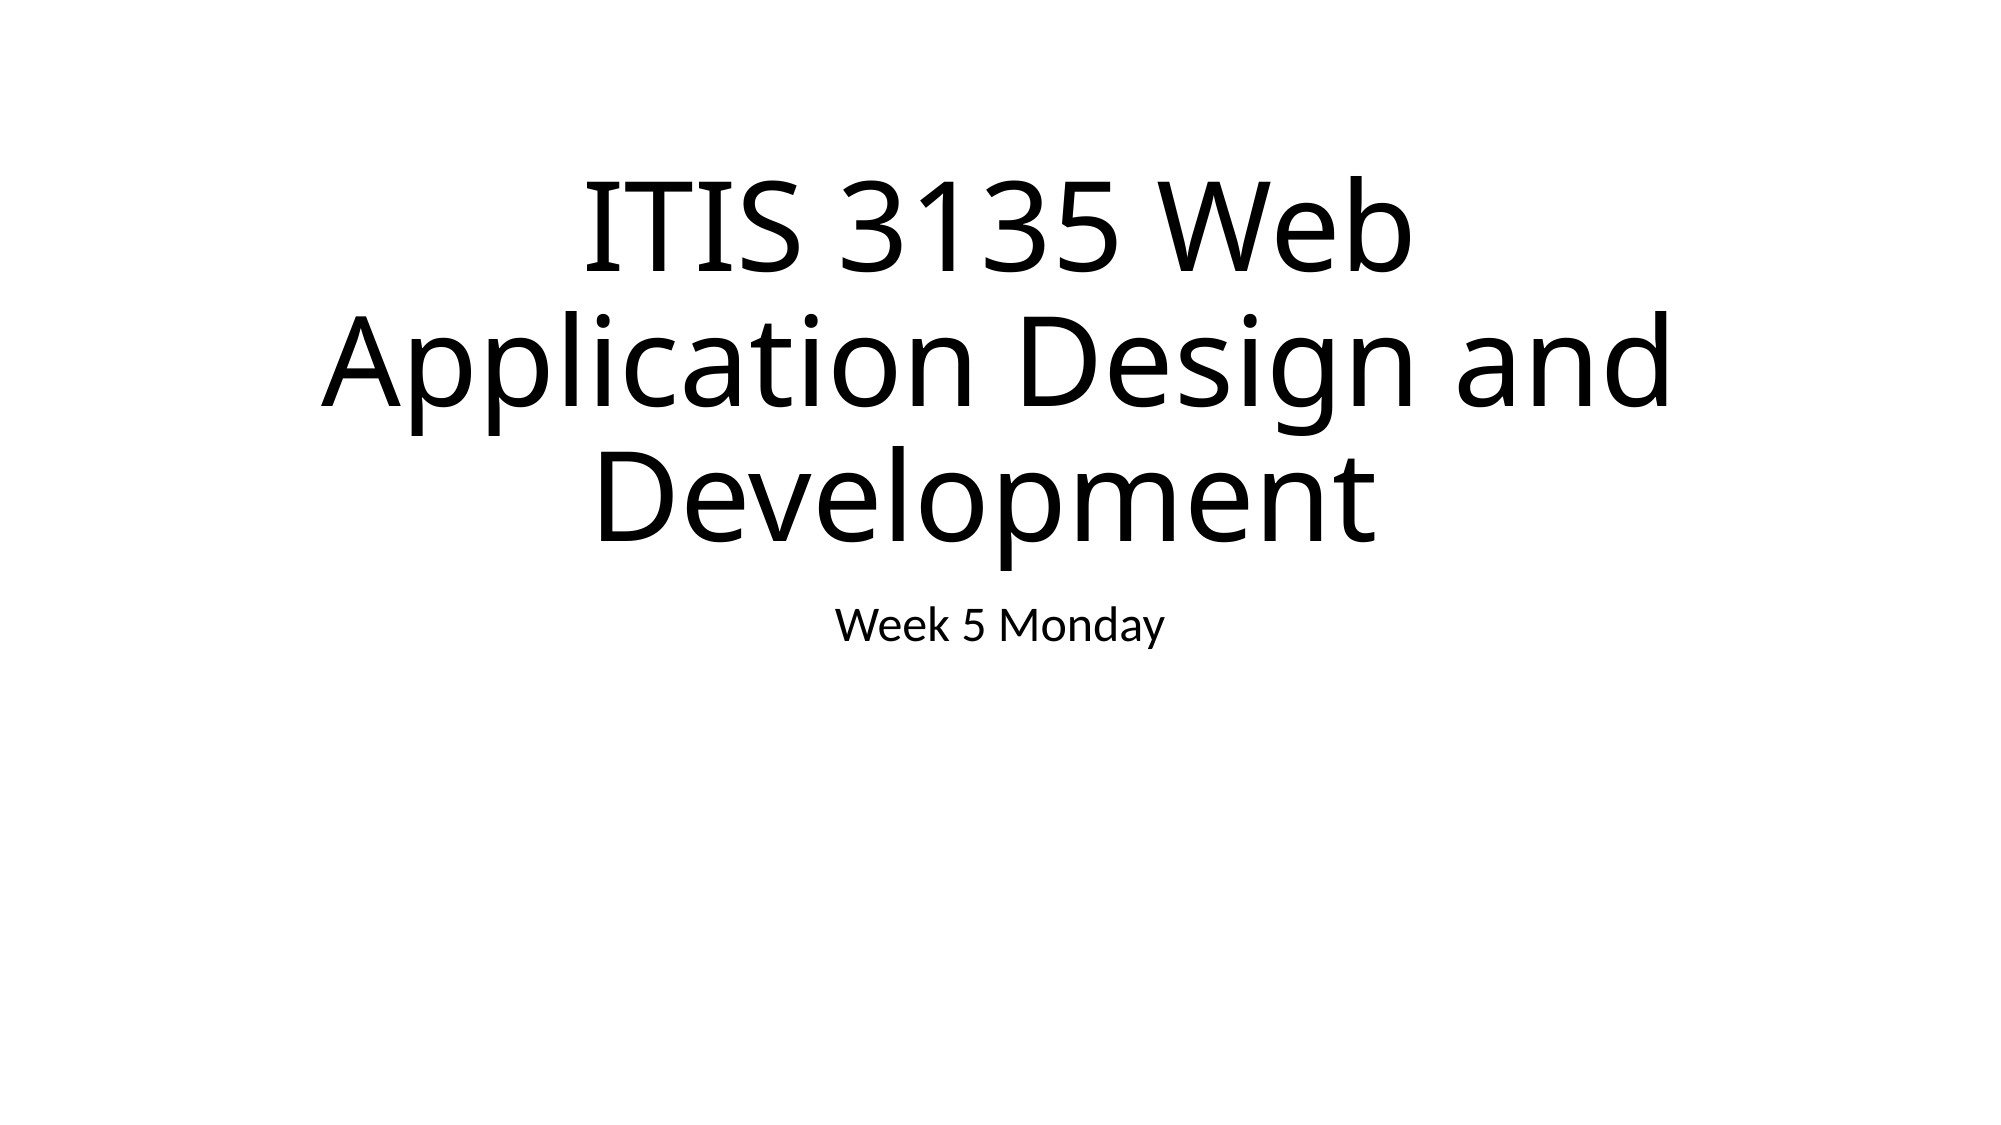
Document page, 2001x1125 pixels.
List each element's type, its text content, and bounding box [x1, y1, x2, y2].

title ITIS 3135 Web Application Design and Development [249, 184, 1750, 576]
subtitle Week 5 Monday [249, 590, 1750, 863]
